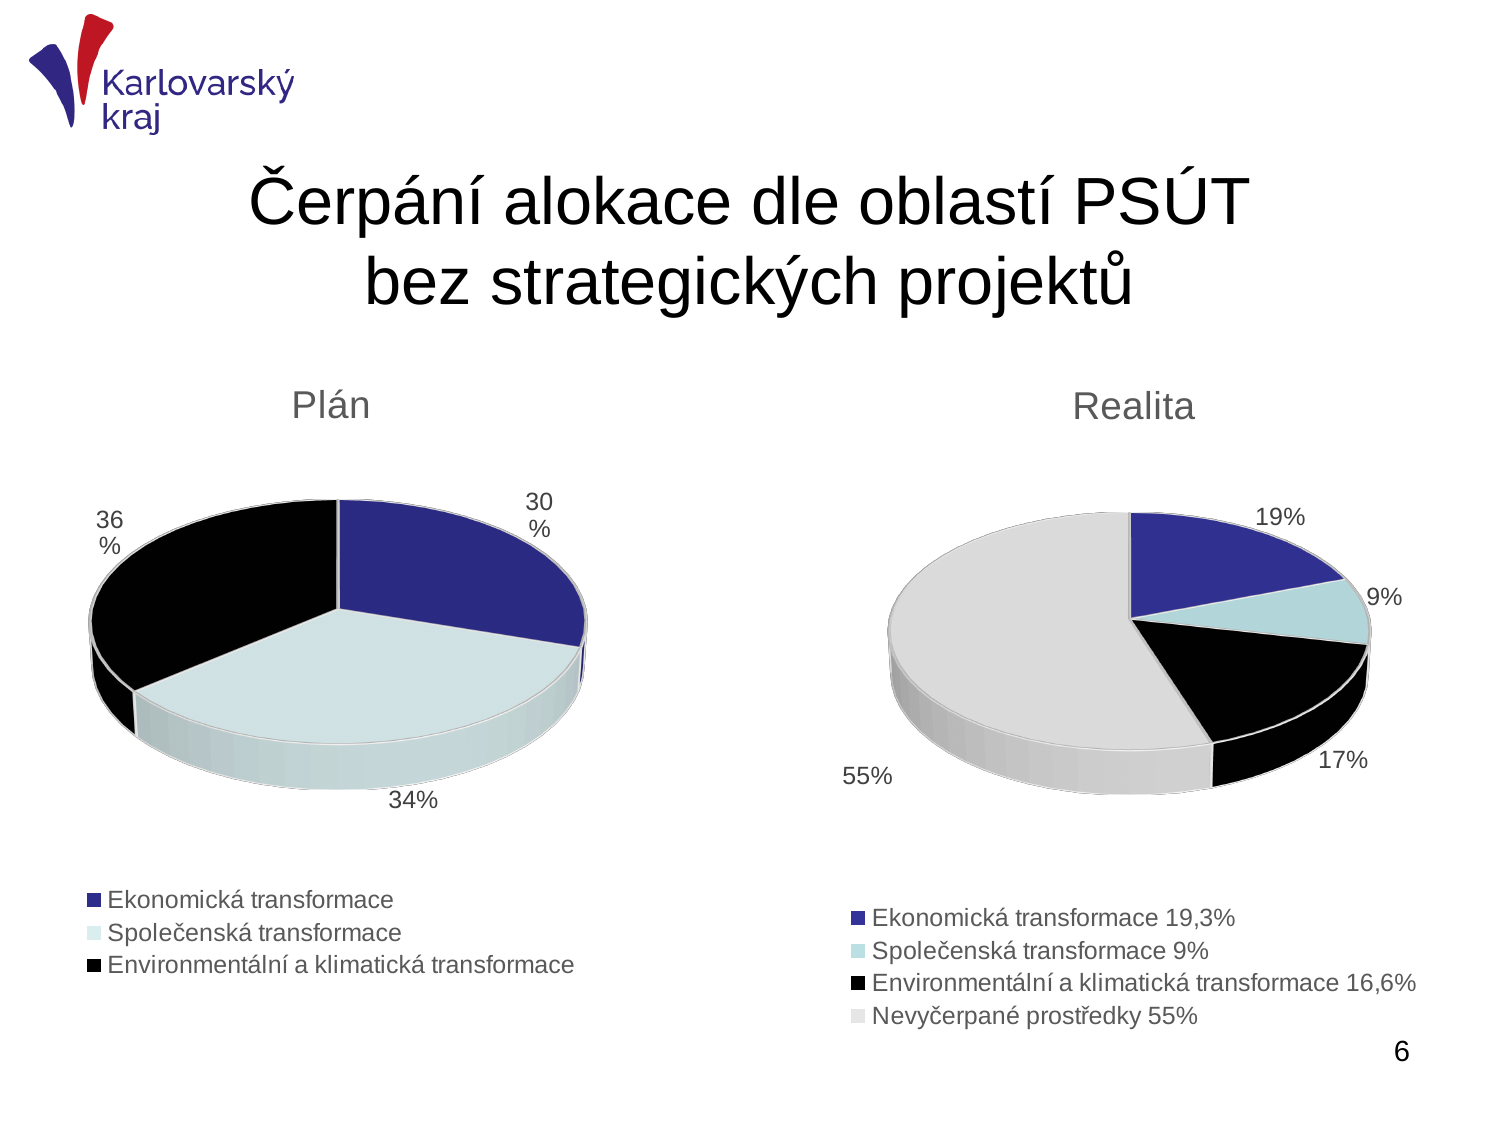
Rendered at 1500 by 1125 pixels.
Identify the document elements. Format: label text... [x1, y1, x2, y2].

picture [29, 14, 295, 135]
slide_number 6 [1074, 1045, 1426, 1103]
chart [29, 349, 634, 986]
title Čerpání alokace dle oblastí PSÚT bez strategických projektů [75, 45, 1425, 350]
chart [796, 349, 1472, 1036]
